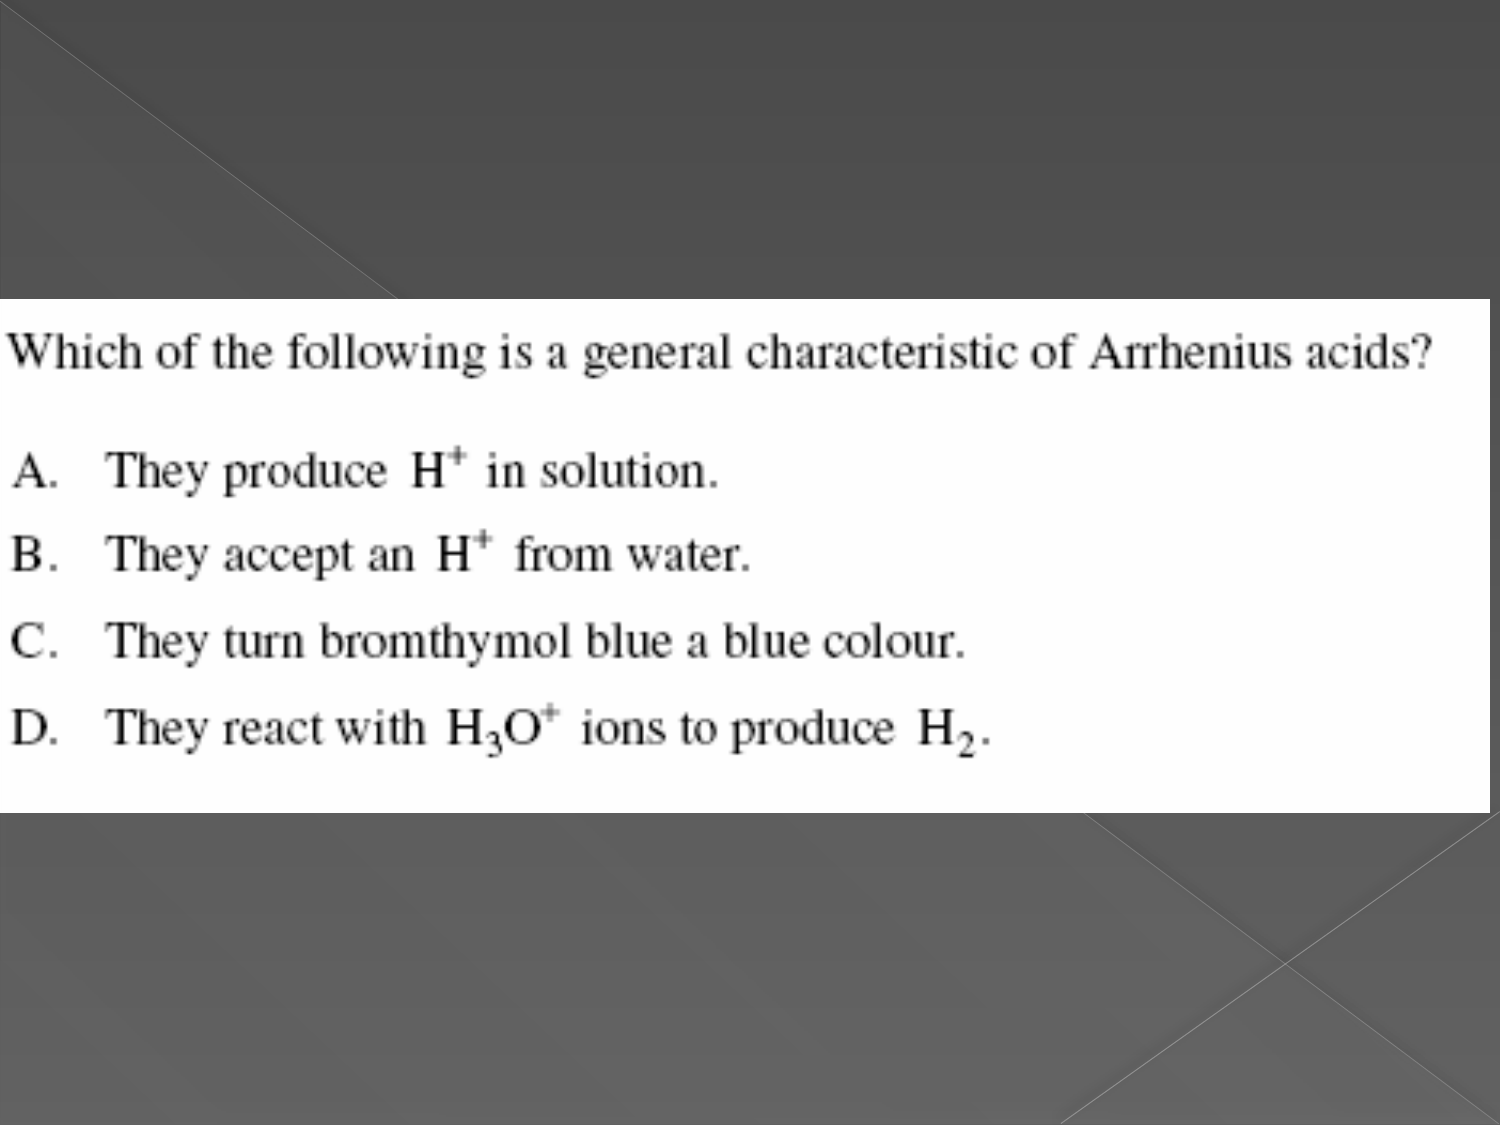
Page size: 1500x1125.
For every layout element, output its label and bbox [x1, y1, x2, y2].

picture [0, 299, 1490, 813]
